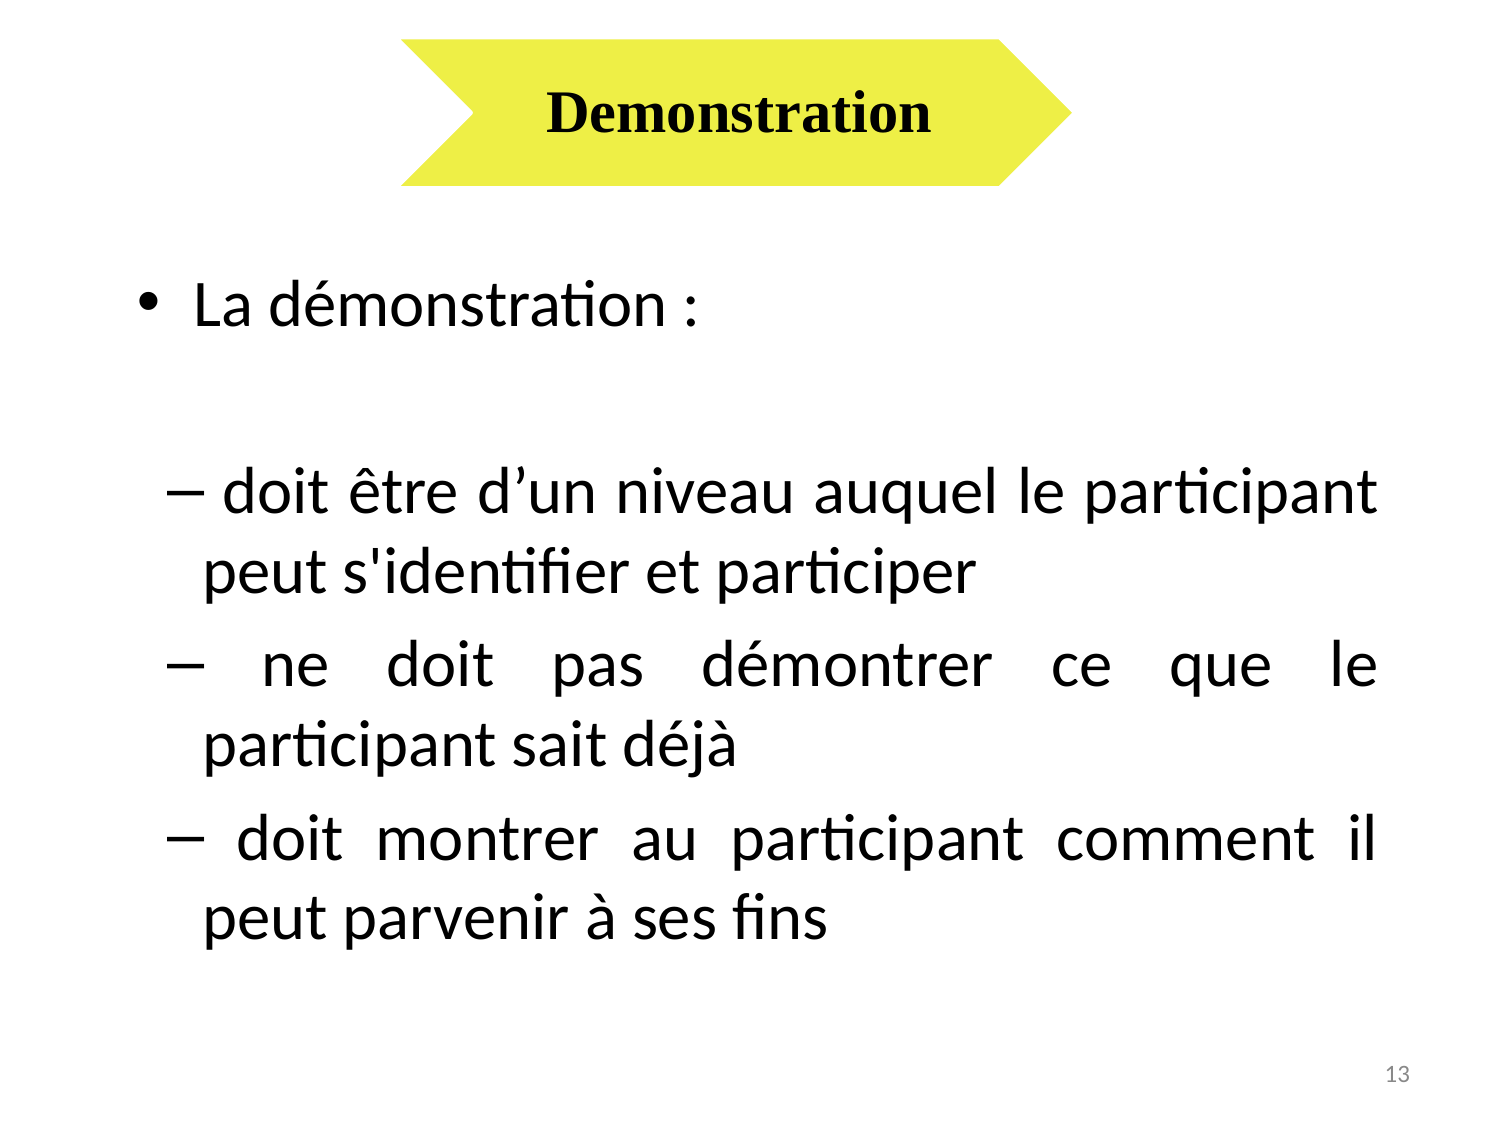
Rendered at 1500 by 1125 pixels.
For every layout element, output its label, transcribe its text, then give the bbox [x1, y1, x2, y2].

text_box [395, 36, 1076, 189]
text_box La démonstration : doit être d’un niveau auquel le participant peut s'identifier et participer ne doit pas démontrer ce que le participant sait déjà doit montrer au participant comment il peut parvenir à ses fins [122, 252, 1394, 1077]
slide_number 13 [1074, 1042, 1425, 1103]
